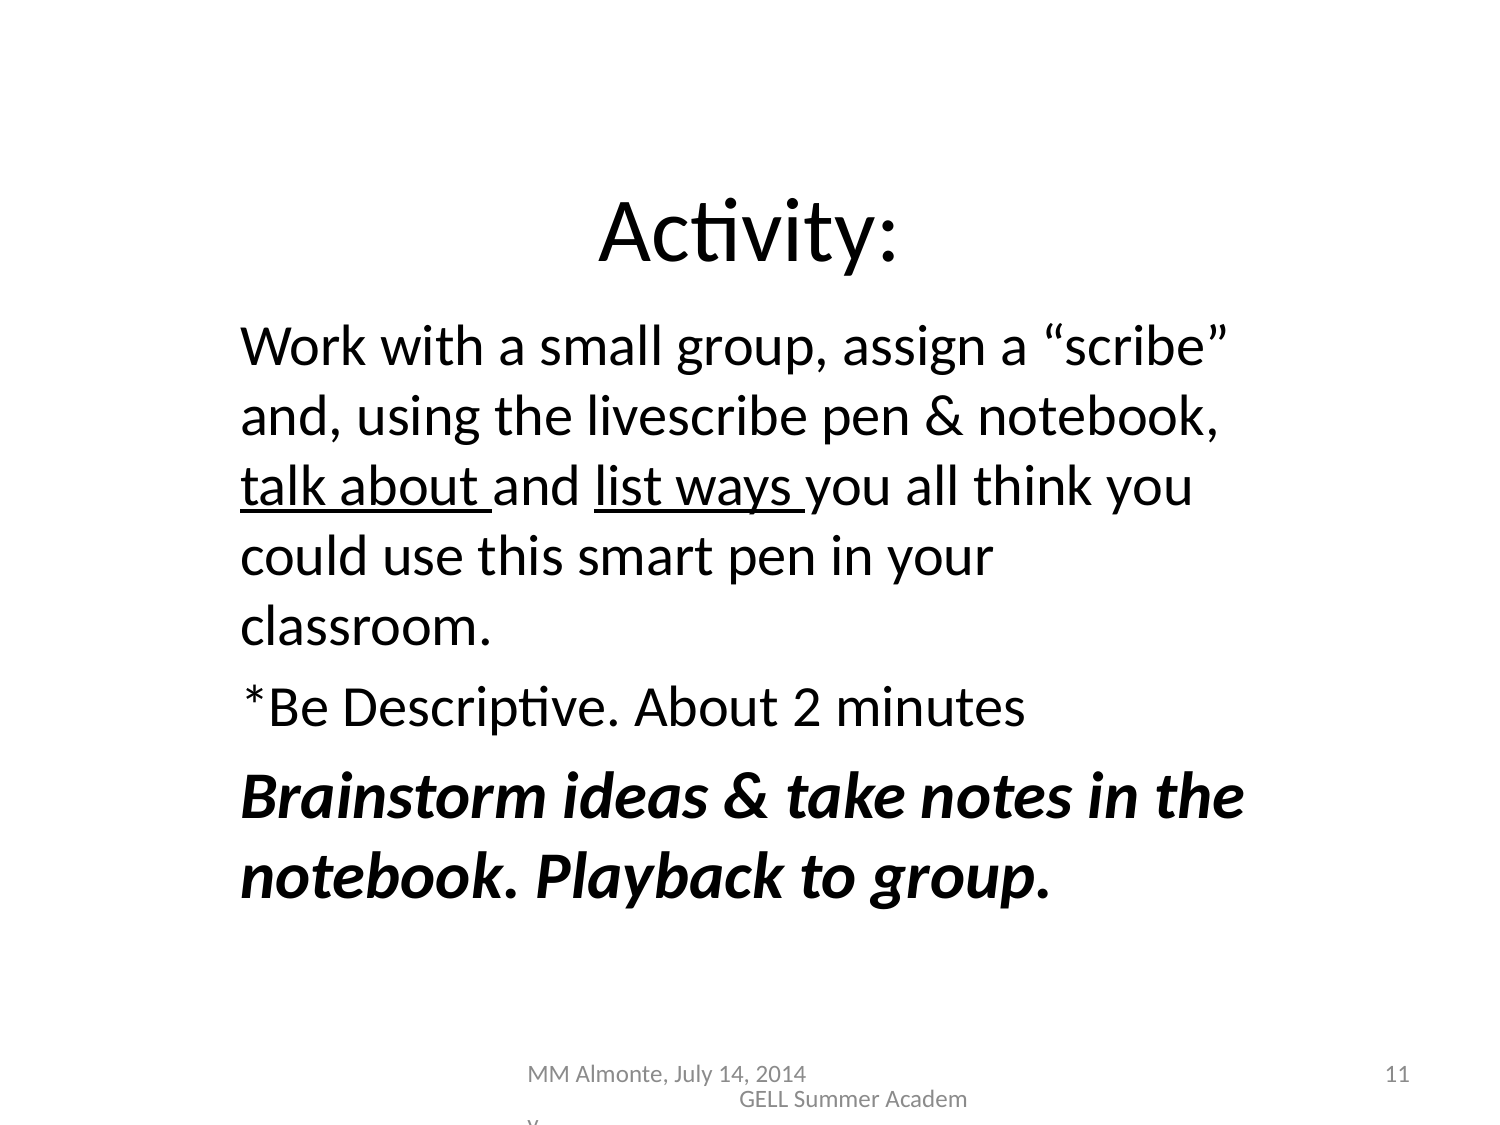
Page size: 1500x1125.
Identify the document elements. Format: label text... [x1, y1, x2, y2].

subtitle Work with a small group, assign a “scribe” and, using the livescribe pen & notebook, talk about and list ways you all think you could use this smart pen in your classroom. *Be Descriptive. About 2 minutes Brainstorm ideas & take notes in the notebook. Playback to group. [225, 299, 1275, 925]
title Activity: [112, 62, 1388, 388]
slide_number 11 [1074, 1042, 1425, 1103]
footer MM Almonte, July 14, 2014 GELL Summer Academy [512, 1042, 988, 1103]
